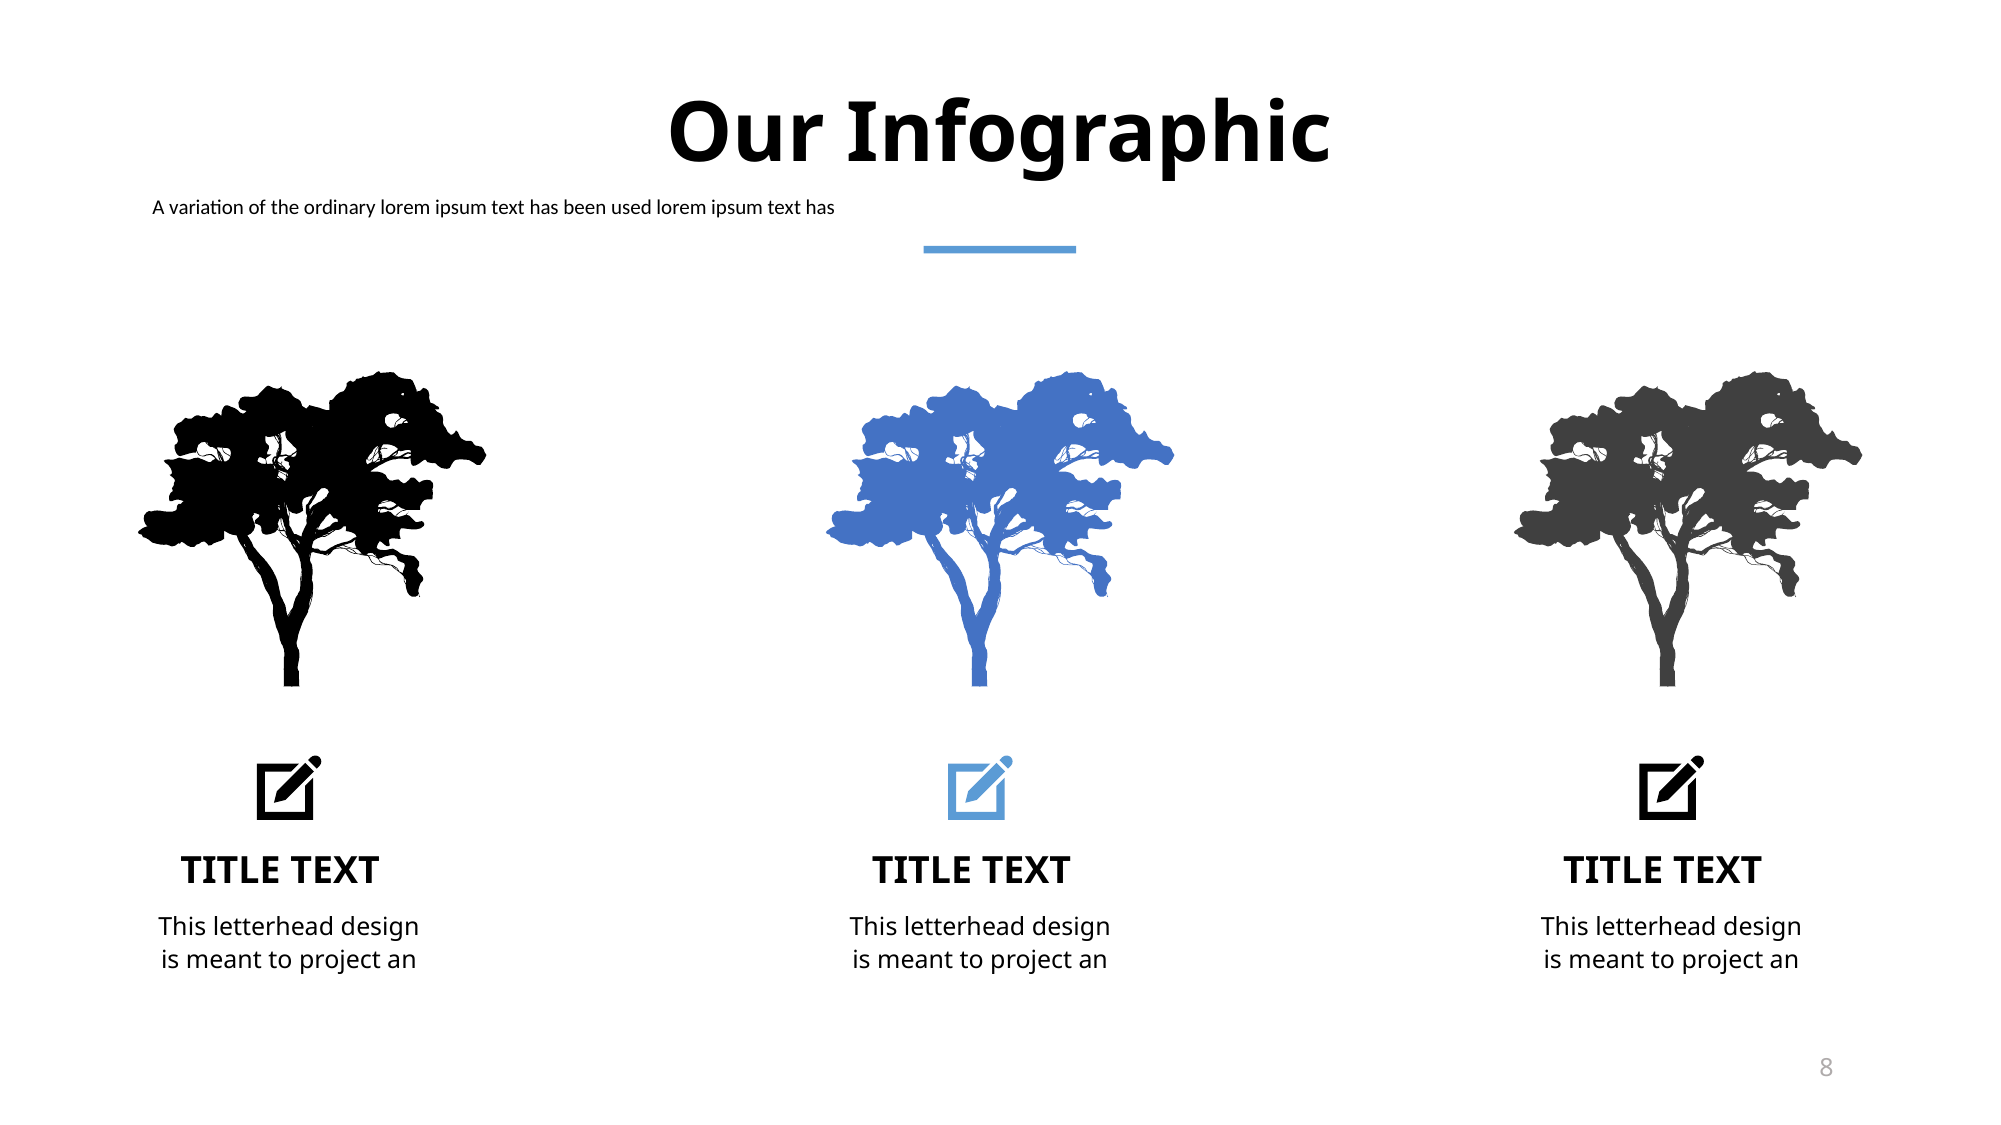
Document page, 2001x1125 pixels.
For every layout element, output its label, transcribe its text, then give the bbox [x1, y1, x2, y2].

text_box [149, 838, 429, 976]
text_box [948, 763, 1005, 820]
text_box [137, 371, 487, 687]
title Our Infographic [137, 78, 1863, 186]
subtitle A variation of the ordinary lorem ipsum text has been used lorem ipsum text has [137, 186, 1863, 227]
text_box [1690, 755, 1704, 769]
text_box [273, 762, 314, 803]
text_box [1532, 838, 1811, 976]
text_box [999, 755, 1013, 769]
text_box [965, 762, 1006, 803]
slide_number 8 [1790, 1042, 1863, 1094]
text_box [825, 371, 1175, 687]
text_box [1513, 371, 1863, 687]
text_box [308, 755, 322, 769]
text_box [923, 245, 1077, 254]
text_box [1639, 763, 1696, 820]
text_box [256, 763, 314, 820]
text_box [841, 838, 1120, 976]
text_box [1656, 762, 1697, 803]
